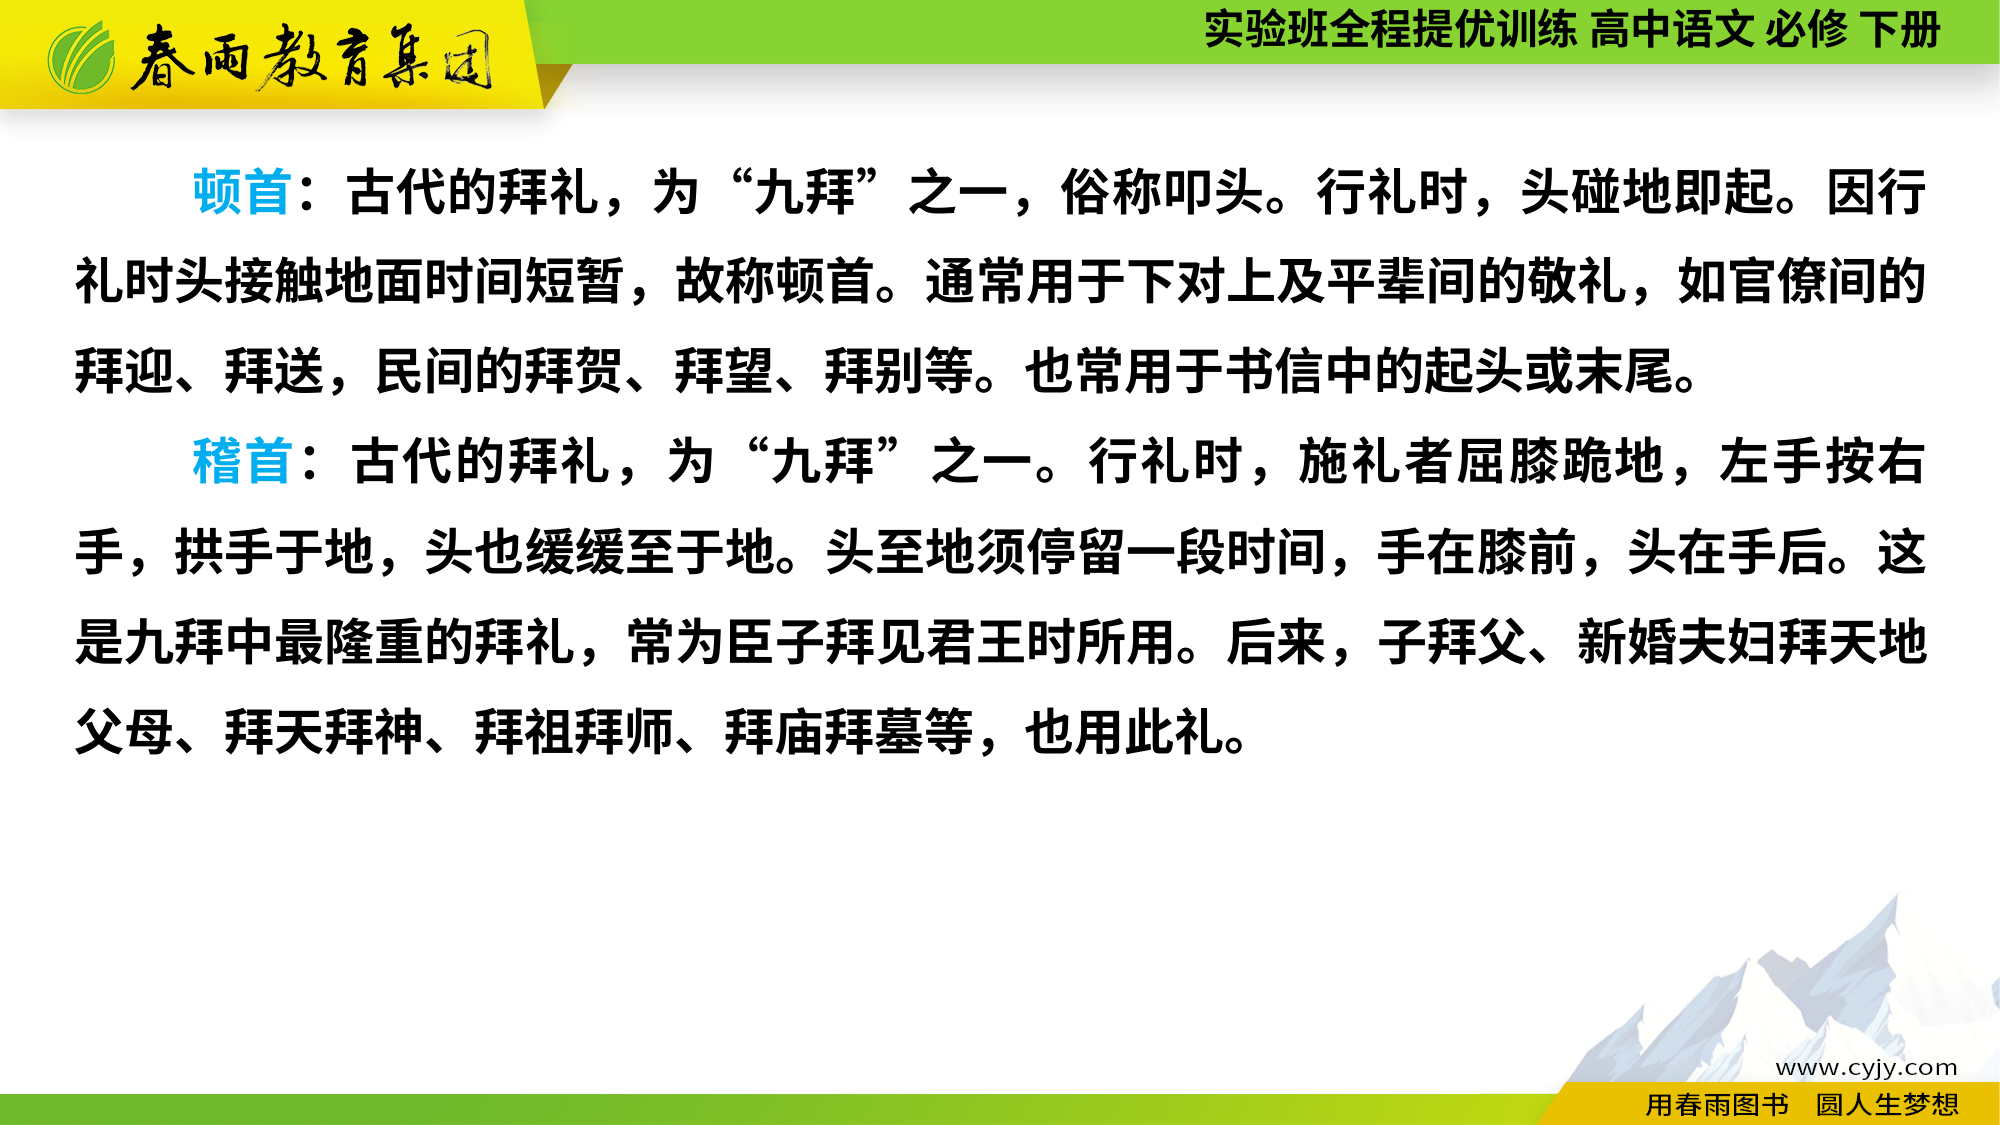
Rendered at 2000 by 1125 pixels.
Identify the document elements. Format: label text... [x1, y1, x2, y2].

list 顿首：古代的拜礼，为“九拜”之一，俗称叩头。行礼时，头碰地即起。因行礼时头接触地面时间短暂，故称顿首。通常用于下对上及平辈间的敬礼，如官僚间的拜迎、拜送，民间的拜贺、拜望、拜别等。也常用于书信中的起头或末尾。 稽首：古代的拜礼，为“九拜”之一。行礼时，施礼者屈膝跪地，左手按右手，拱手于地，头也缓缓至于地。头至地须停留一段时间，手在膝前，头在手后。这是九拜中最隆重的拜礼，常为臣子拜见君王时所用。后来，子拜父、新婚夫妇拜天地父母、拜天拜神、拜祖拜师、拜庙拜墓等，也用此礼。 [59, 122, 1944, 774]
picture [0, 0, 2000, 1125]
